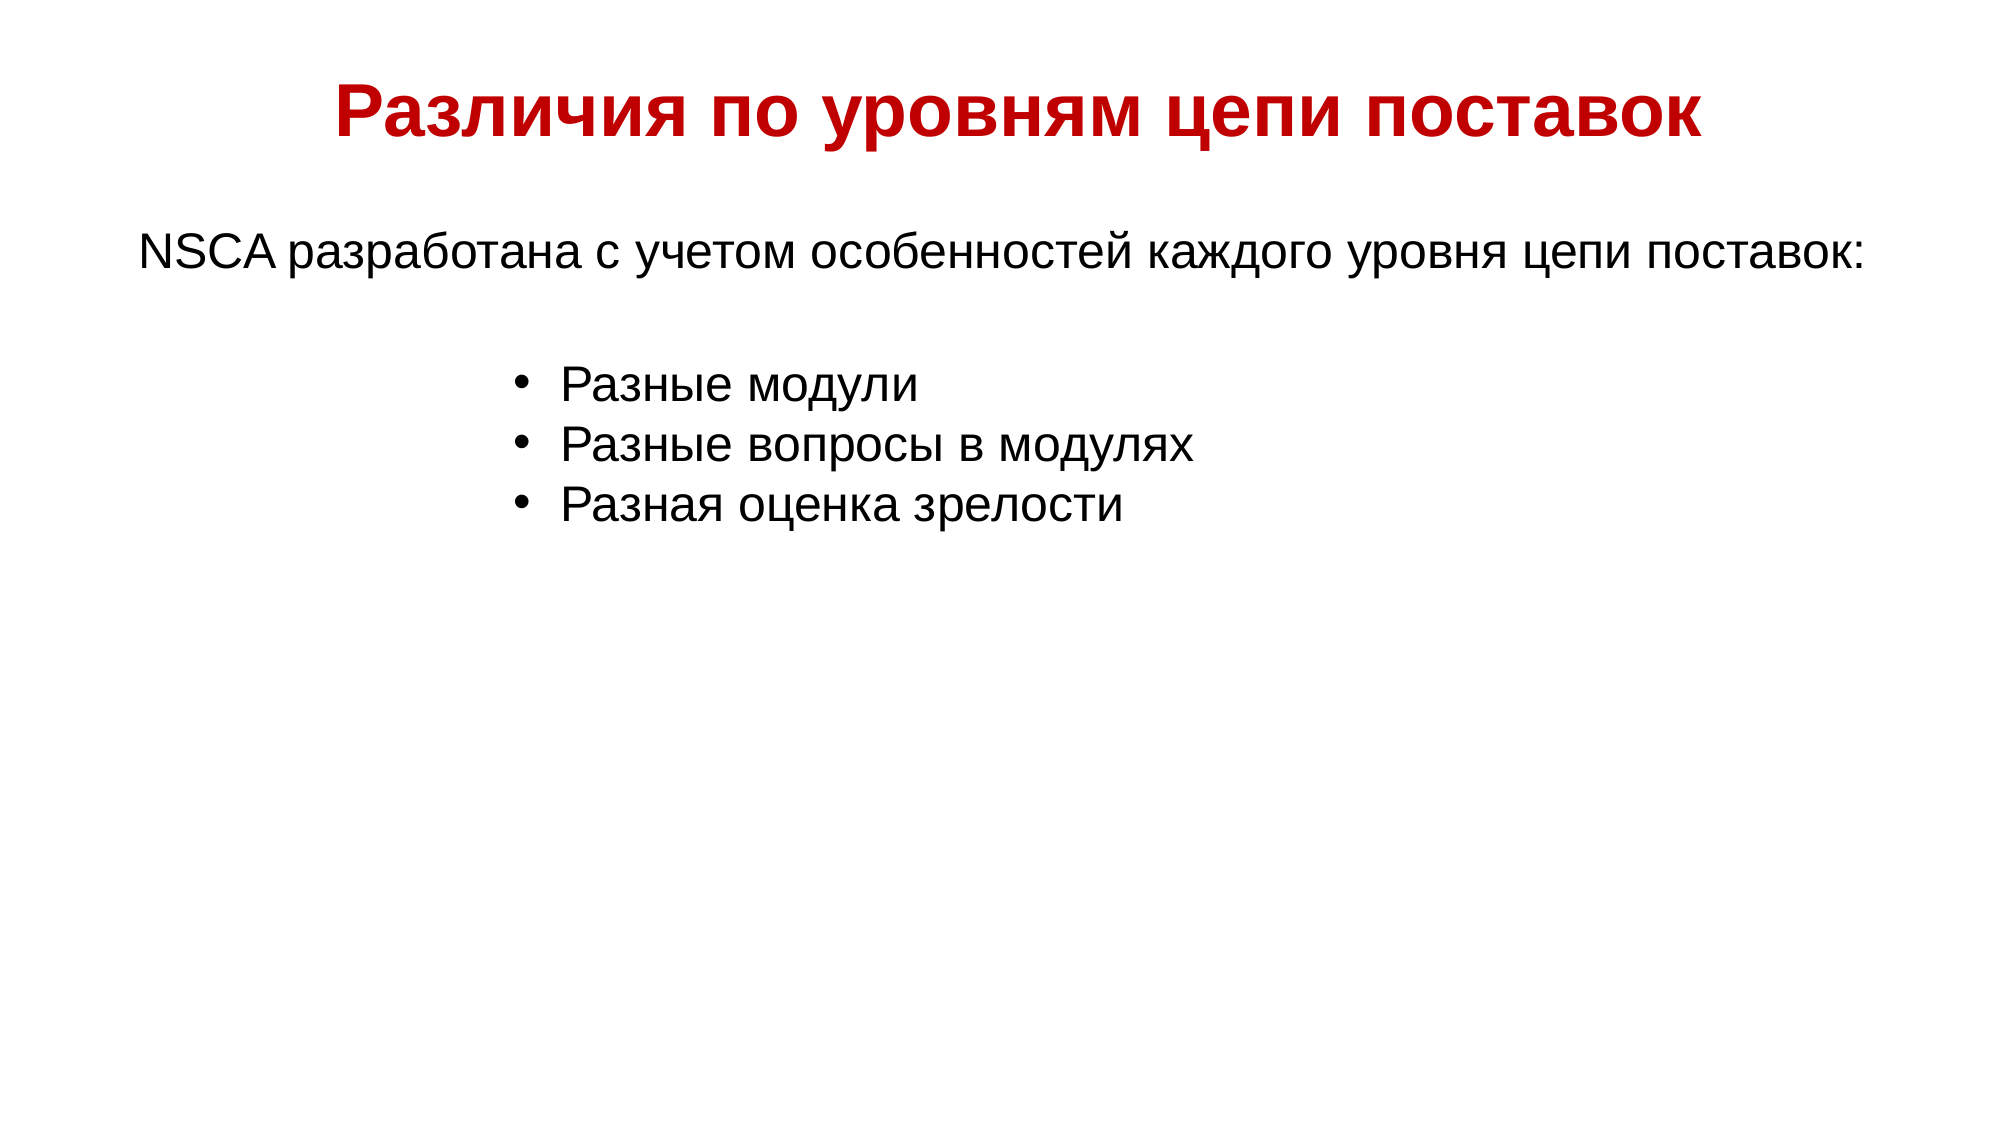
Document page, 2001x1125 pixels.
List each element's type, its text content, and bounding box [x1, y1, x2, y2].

title Различия по уровням цепи поставок [259, 44, 1779, 170]
text_box NSCA разработана с учетом особенностей каждого уровня цепи поставок: [123, 211, 1882, 286]
text_box Разные модули Разные вопросы в модулях Разная оценка зрелости [498, 343, 1210, 539]
